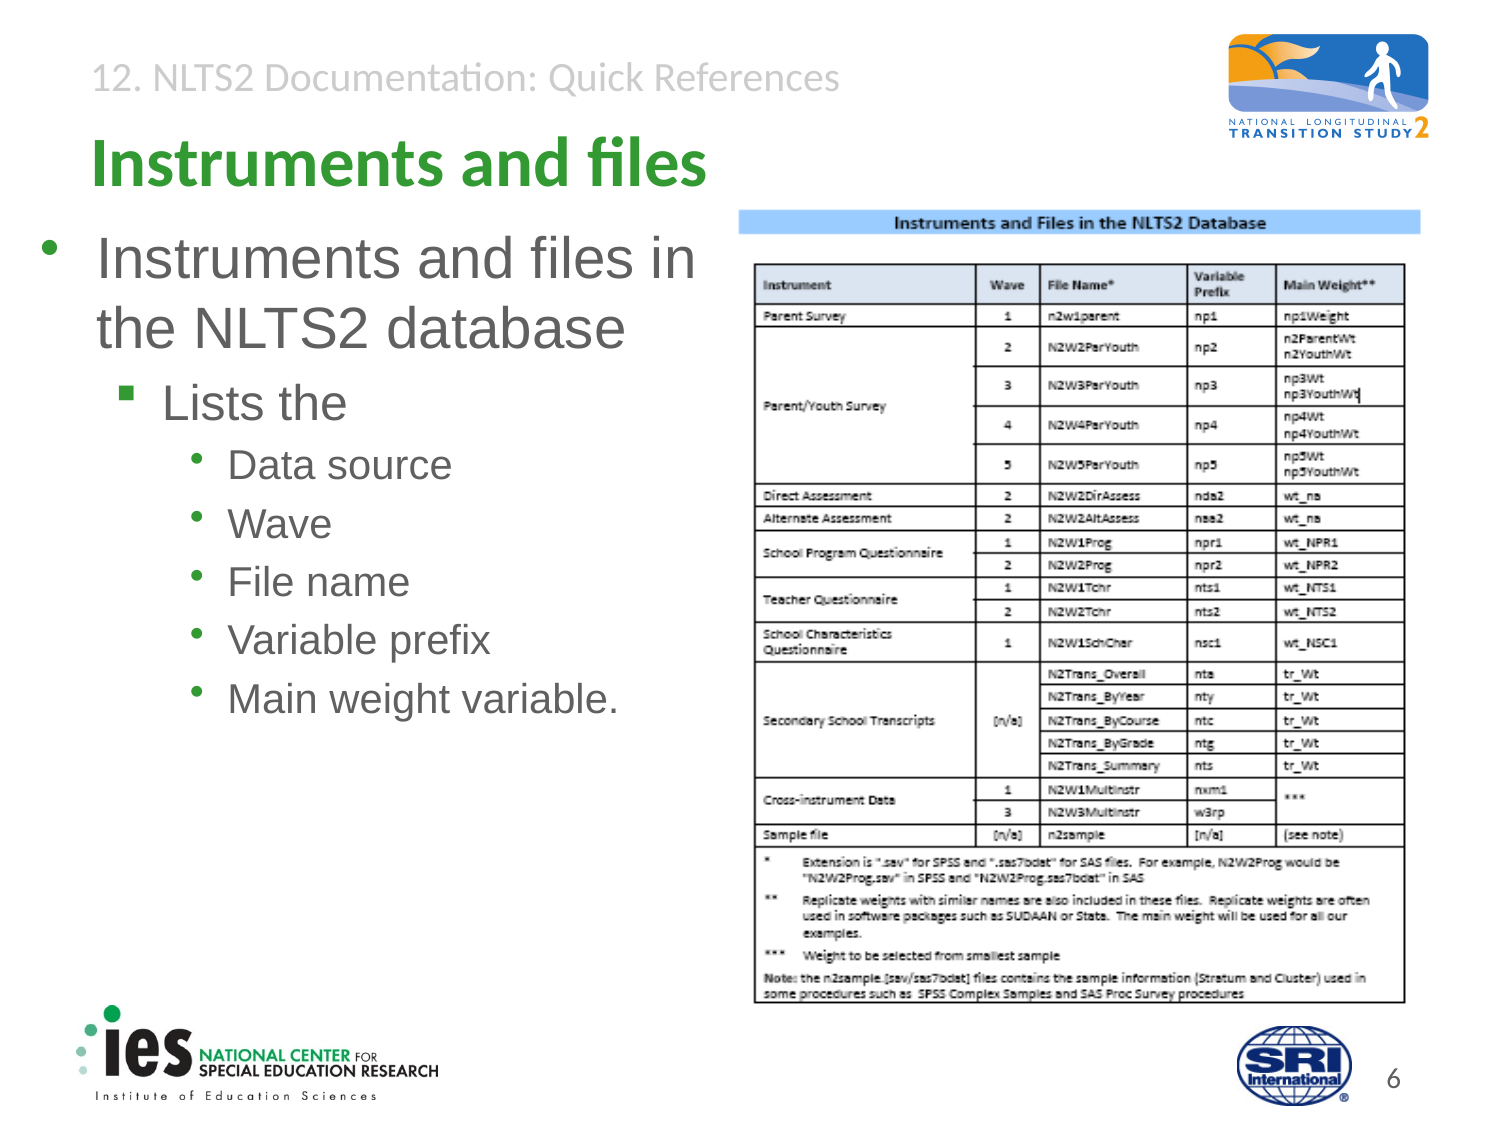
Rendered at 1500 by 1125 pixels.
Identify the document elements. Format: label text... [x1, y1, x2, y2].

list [712, 187, 1451, 1026]
picture [76, 1005, 438, 1100]
title Instruments and files [74, 90, 1426, 212]
picture [1237, 1026, 1352, 1106]
slide_number 5 [1312, 1051, 1417, 1125]
list Instruments and files in the NLTS2 database Lists the Data source Wave File name Variable prefix Main weight variable. [24, 212, 707, 956]
